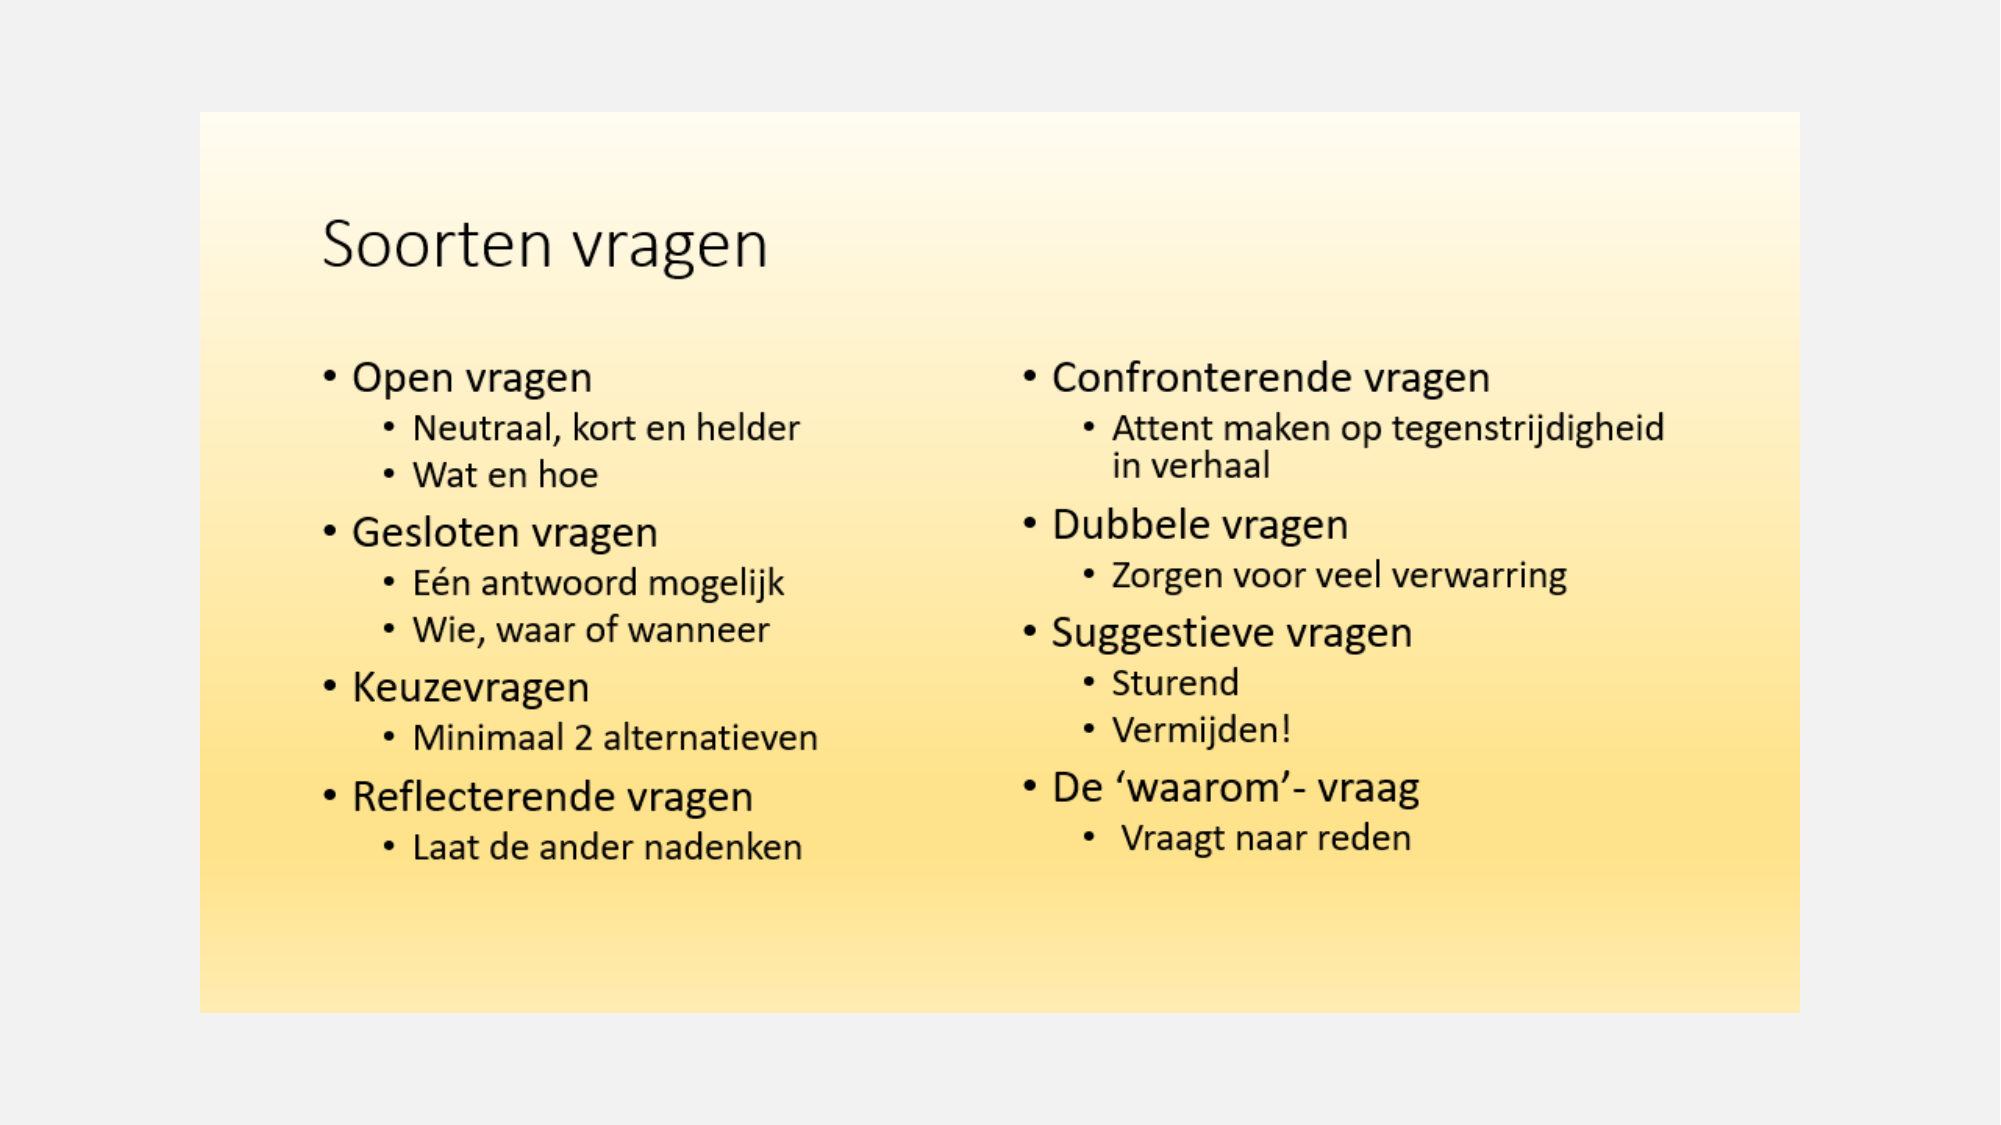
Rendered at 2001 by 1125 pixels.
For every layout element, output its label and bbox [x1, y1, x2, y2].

picture [199, 112, 1800, 1013]
